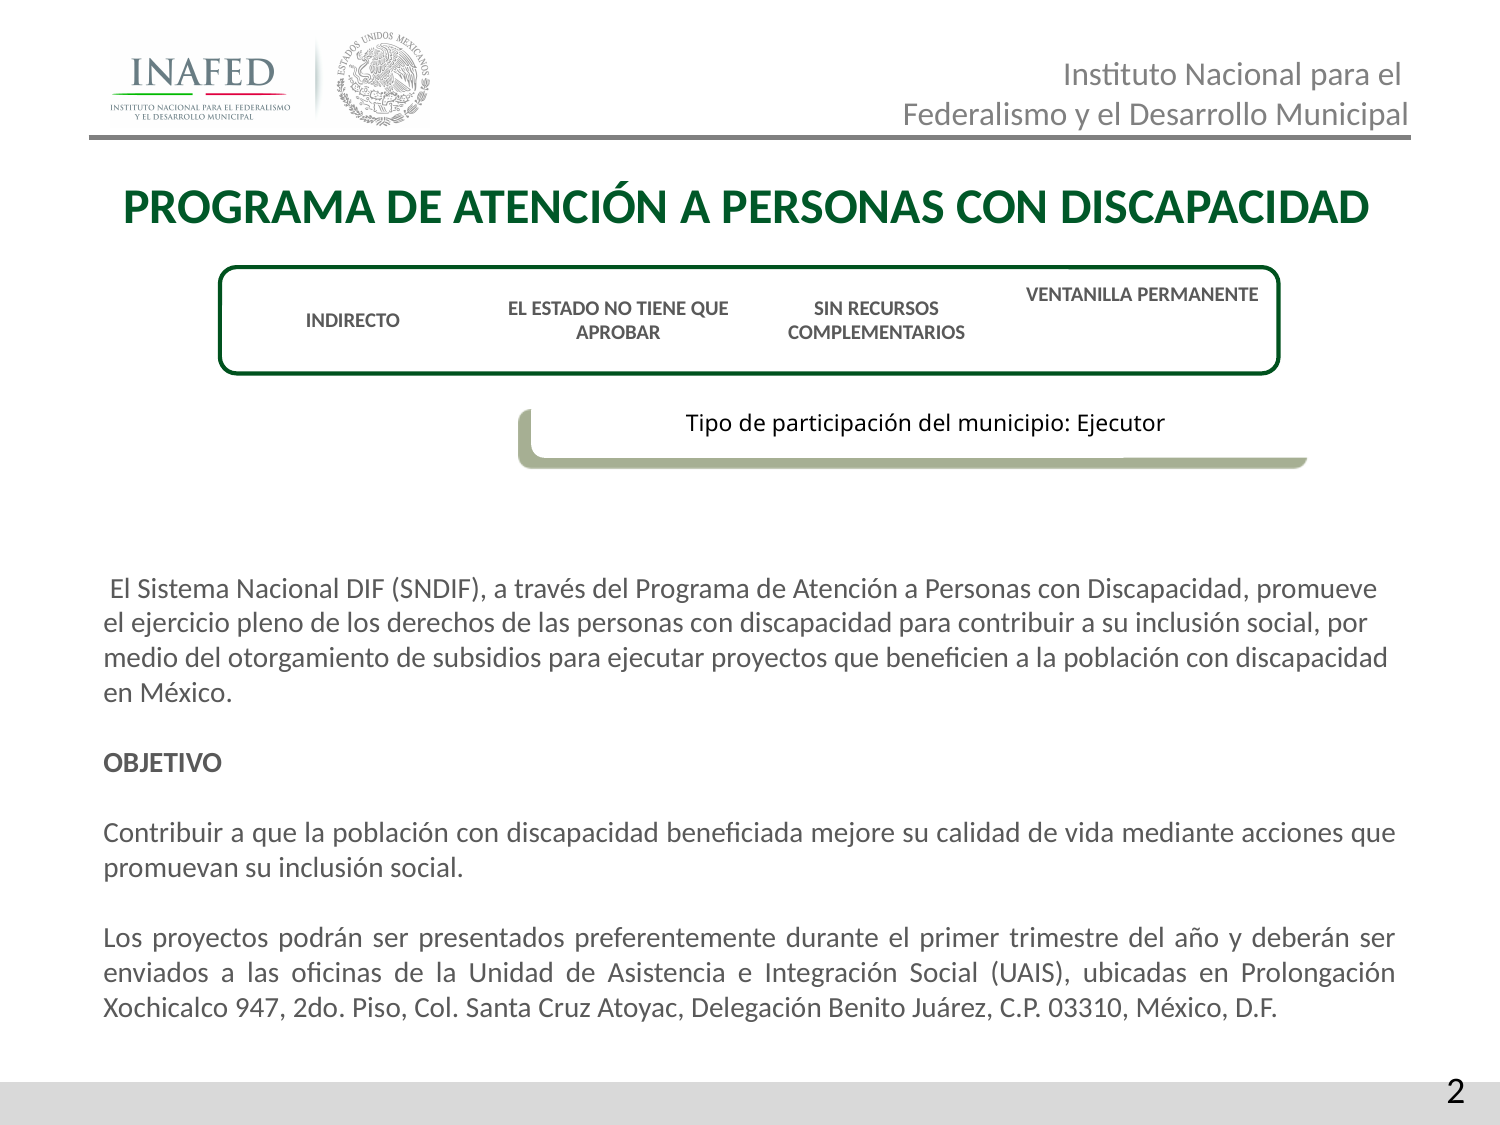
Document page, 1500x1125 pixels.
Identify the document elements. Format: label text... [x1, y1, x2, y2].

picture [110, 30, 430, 128]
text_box PROGRAMA DE ATENCIÓN A PERSONAS CON DISCAPACIDAD [85, 166, 1409, 242]
text_box Tipo de participación del municipio: Ejecutor [531, 397, 1321, 458]
text_box 2 [1411, 1058, 1500, 1119]
table_header VENTANILLA PERMANENTE [1272, 270, 1281, 371]
text_box [219, 267, 1279, 374]
text_box El Sistema Nacional DIF (SNDIF), a través del Programa de Atención a Personas con Discapacidad, promueve el ejercicio pleno de los derechos de las personas con discapacidad para contribuir a su inclusión social, por medio del otorgamiento de subsidios para ejecutar proyectos que beneficien a la población con discapacidad en México. OBJETIVO Contribuir a que la población con discapacidad beneficiada mejore su calidad de vida mediante acciones que promuevan su inclusión social. Los proyectos podrán ser presentados preferentemente durante el primer trimestre del año y deberán ser enviados a las oficinas de la Unidad de Asistencia e Integración Social (UAIS), ubicadas en Prolongación Xochicalco 947, 2do. Piso, Col. Santa Cruz Atoyac, Delegación Benito Juárez, C.P. 03310, México, D.F. [88, 561, 1412, 1031]
